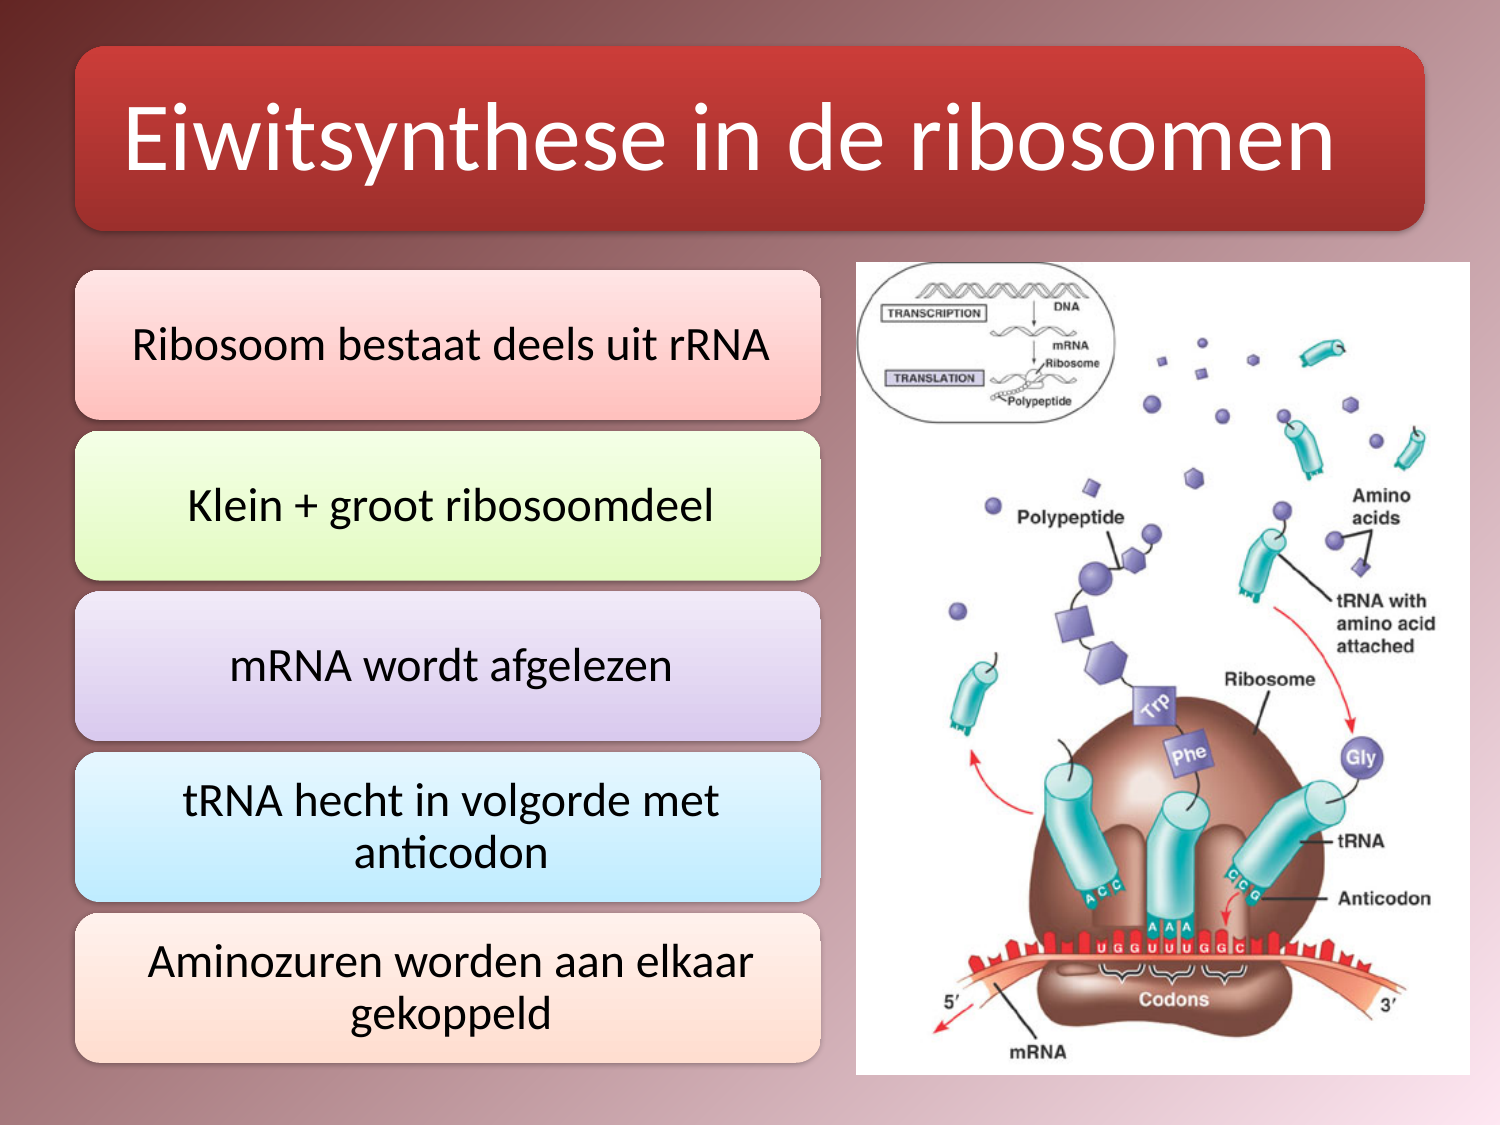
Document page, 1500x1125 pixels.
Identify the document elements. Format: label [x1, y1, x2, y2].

picture [856, 262, 1470, 1075]
list [74, 262, 822, 1071]
text_box [74, 44, 1426, 233]
